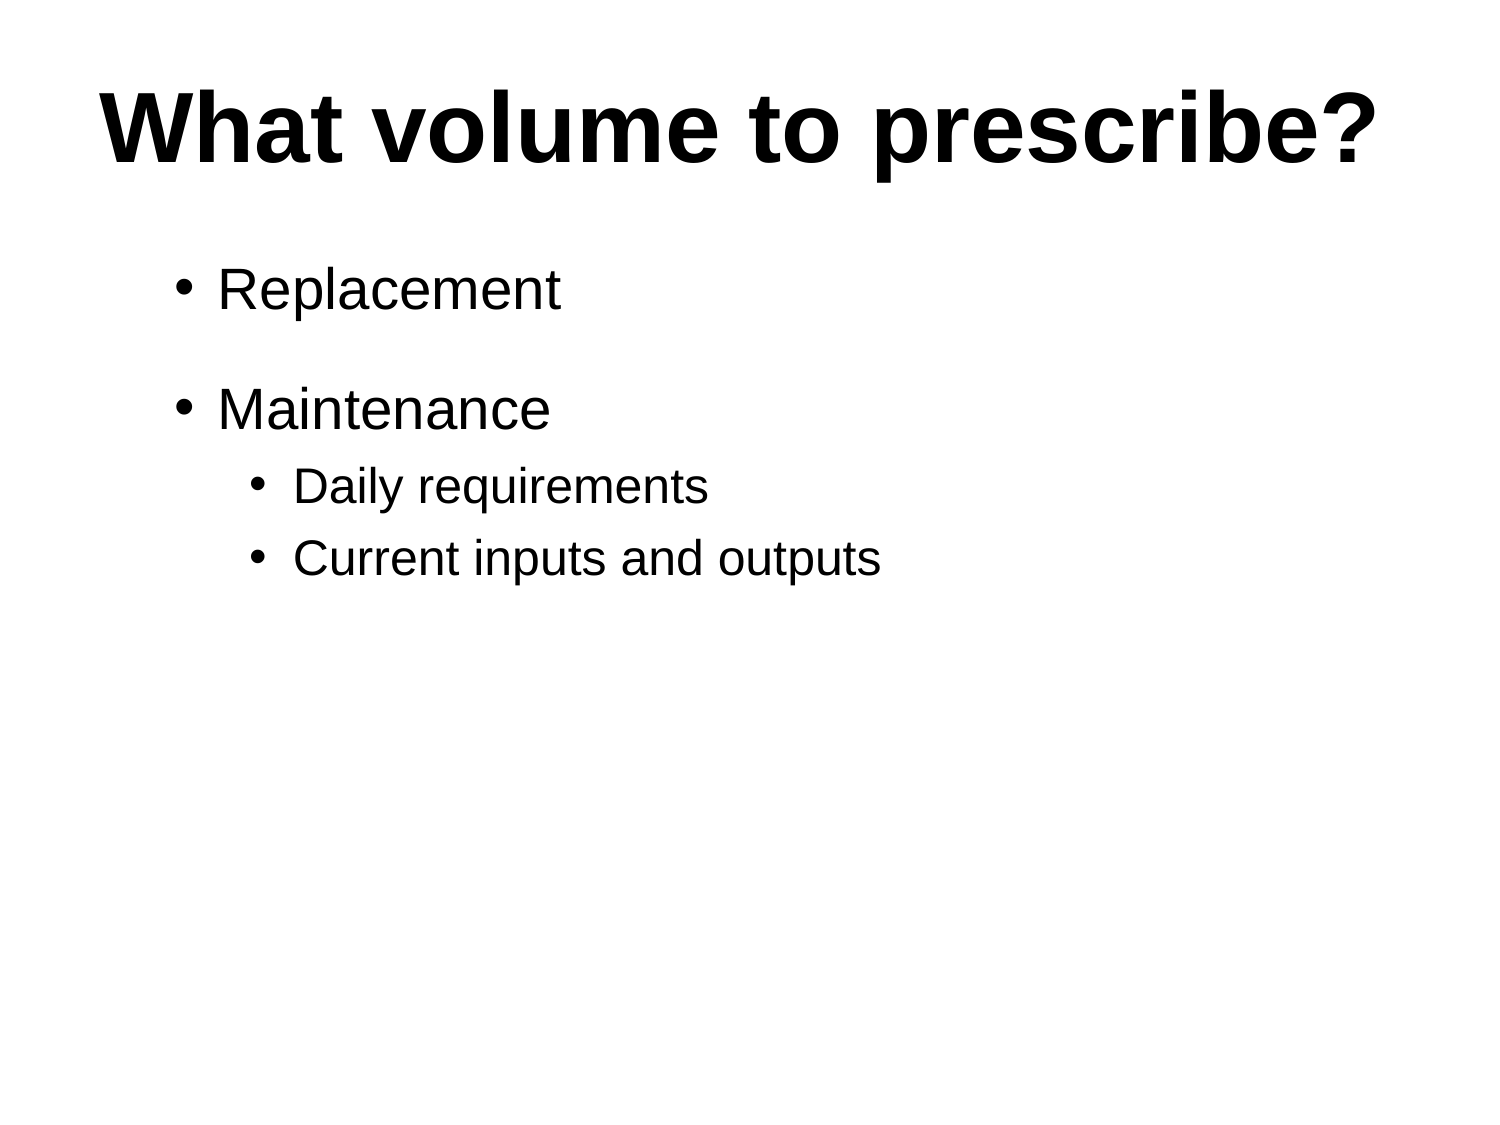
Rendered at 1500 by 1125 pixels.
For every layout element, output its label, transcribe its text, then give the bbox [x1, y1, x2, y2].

text_box What volume to prescribe? [84, 54, 1397, 190]
text_box Replacement Maintenance Daily requirements Current inputs and outputs [159, 243, 1344, 594]
